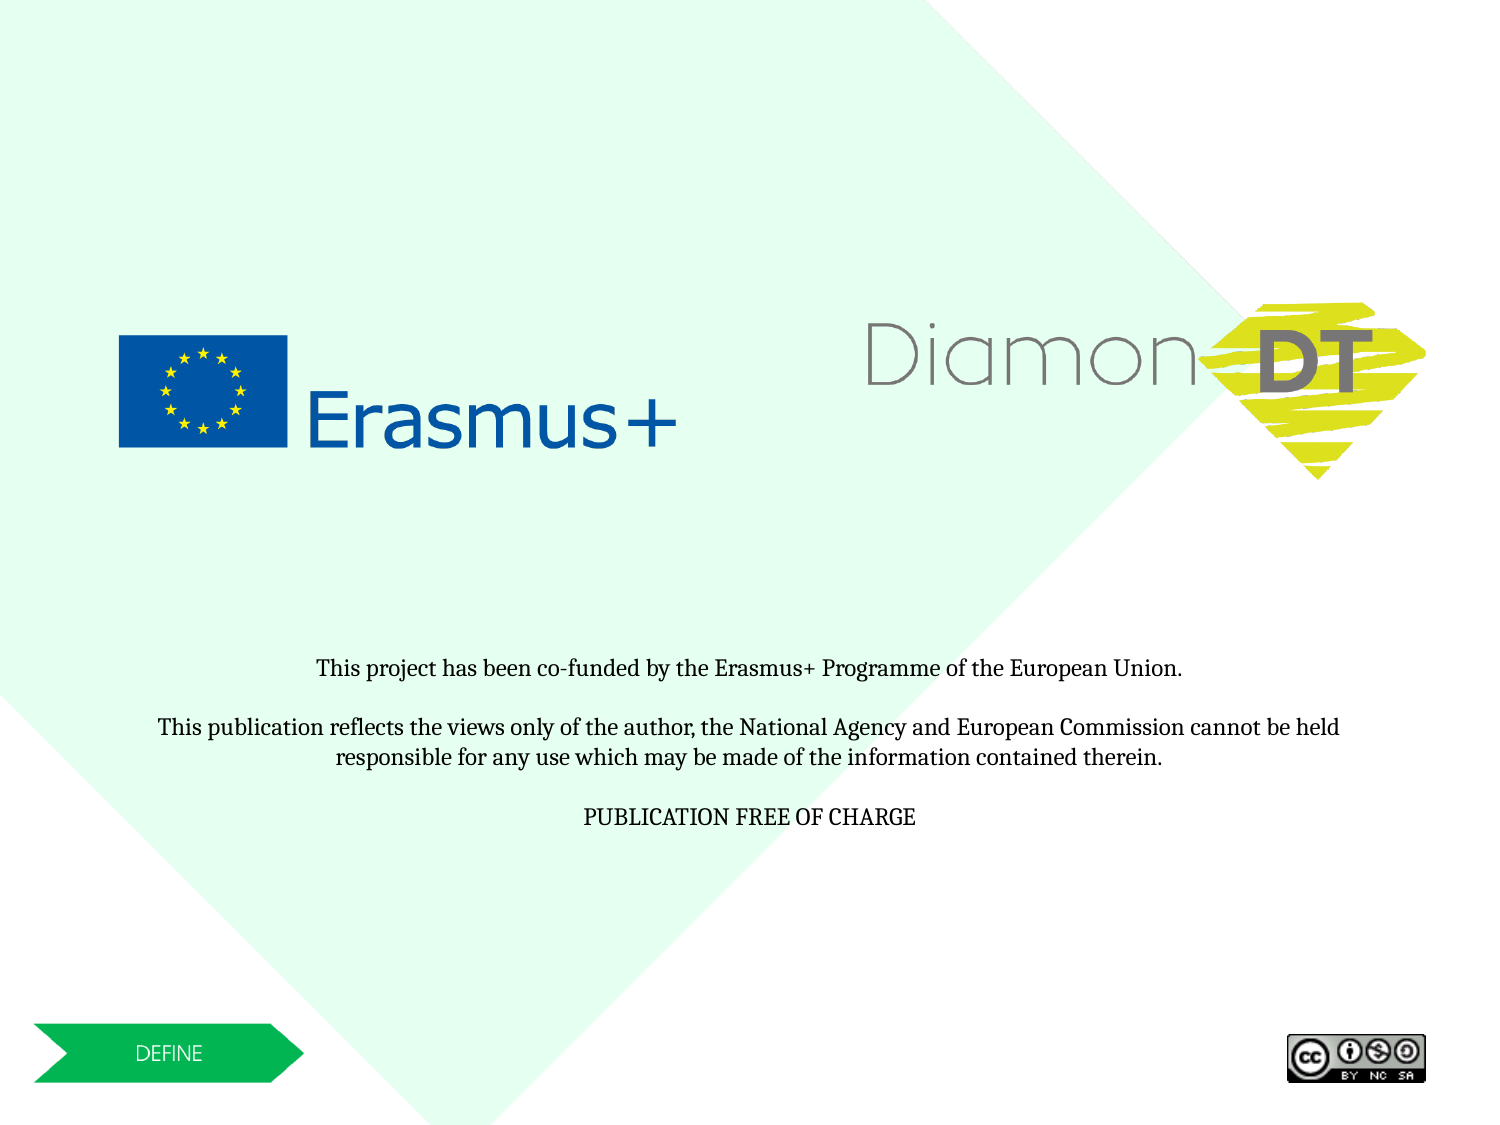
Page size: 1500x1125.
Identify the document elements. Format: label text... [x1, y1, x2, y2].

text_box This project has been co-funded by the Erasmus+ Programme of the European Union. This publication reflects the views only of the author, the National Agency and European Commission cannot be held responsible for any use which may be made of the information contained therein. PUBLICATION FREE OF CHARGE [1273, 643, 1371, 868]
picture [0, 0, 1426, 1125]
picture [1287, 1034, 1426, 1084]
